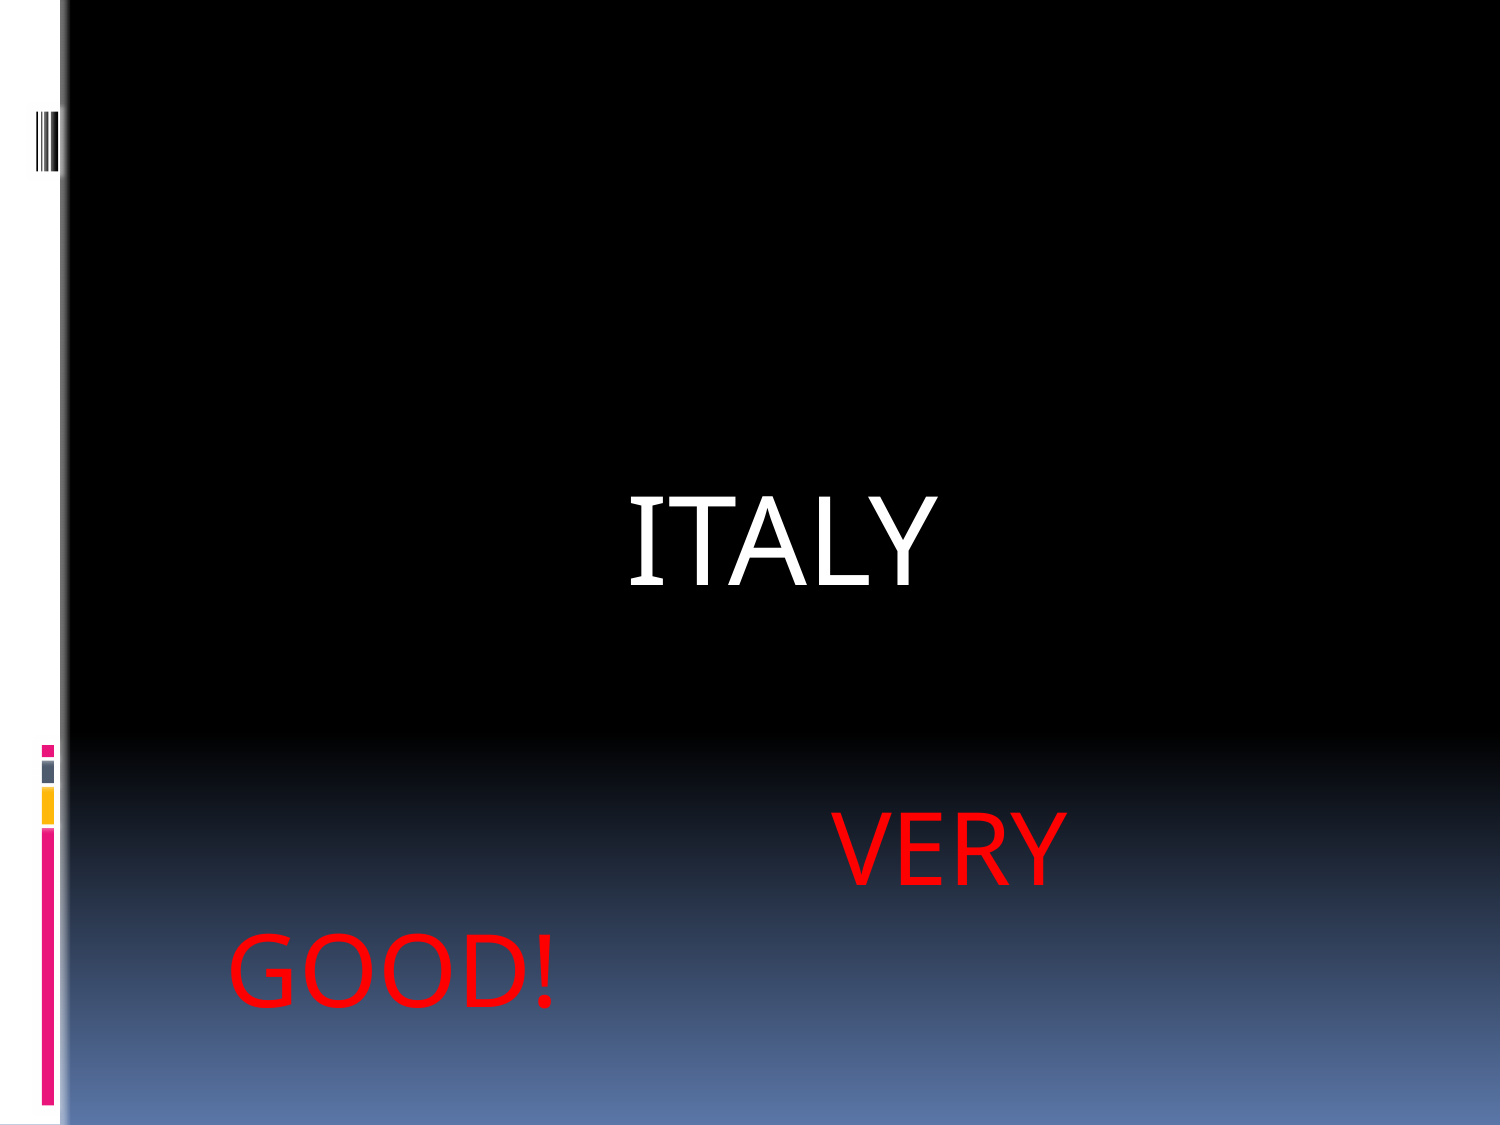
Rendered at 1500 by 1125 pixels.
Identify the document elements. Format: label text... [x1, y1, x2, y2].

list ITALY VERY GOOD! [150, 292, 1425, 1043]
